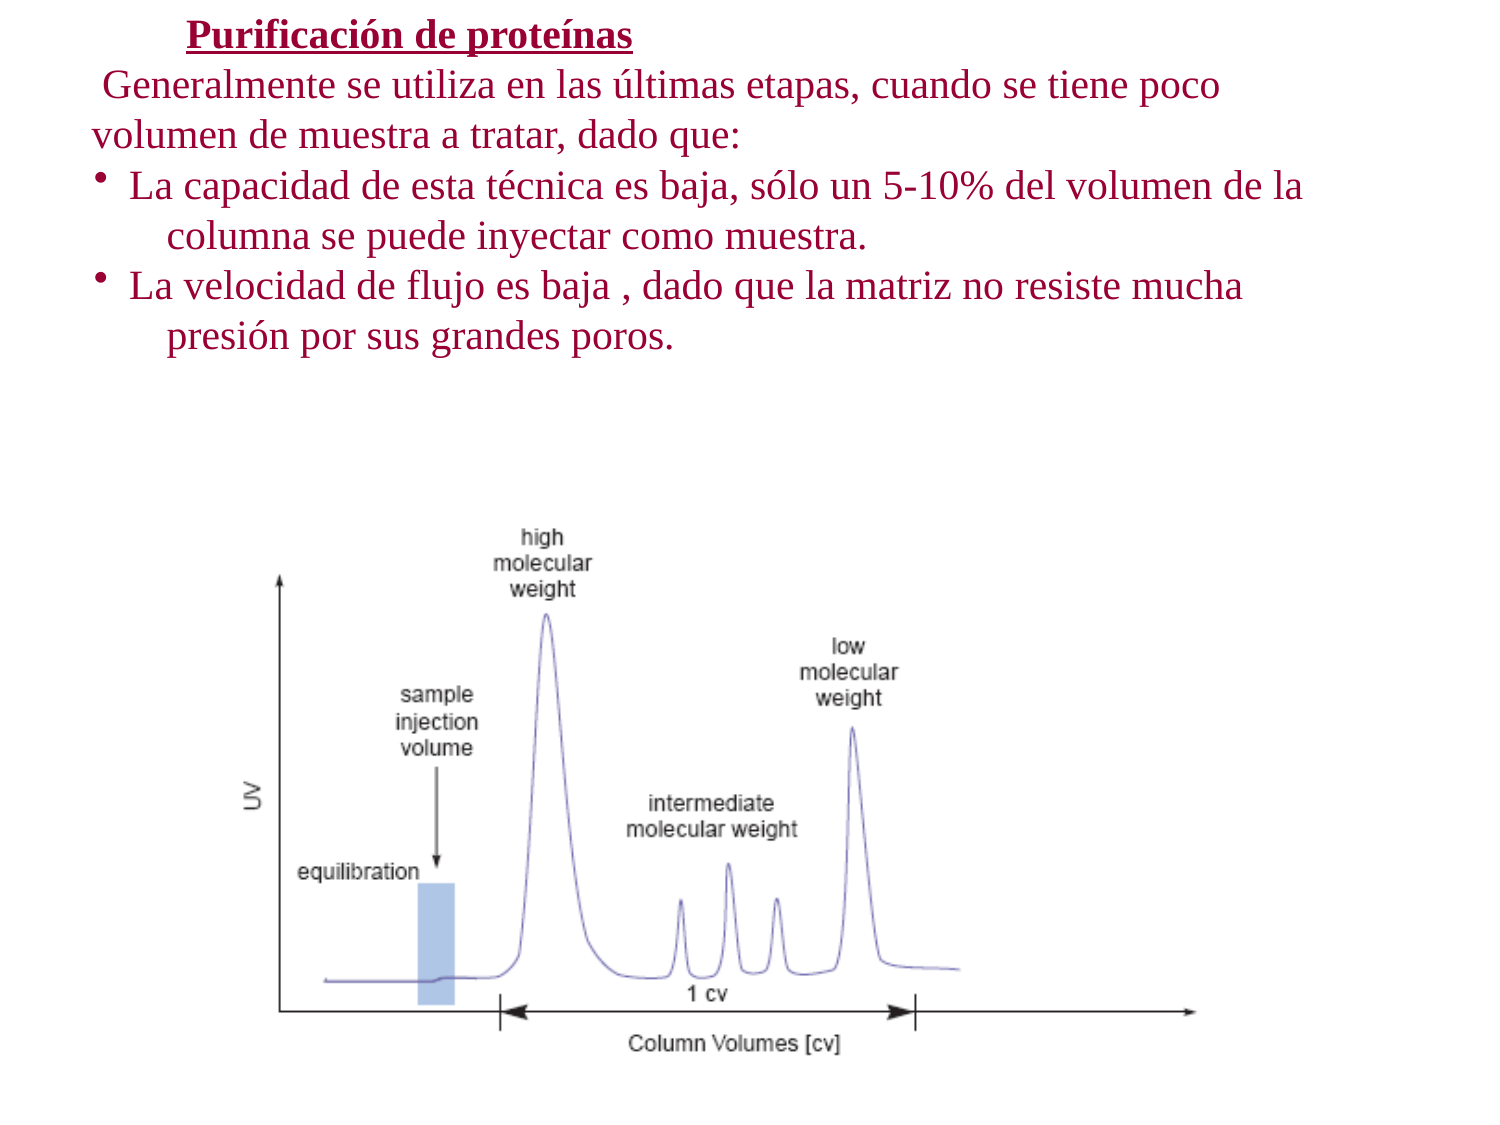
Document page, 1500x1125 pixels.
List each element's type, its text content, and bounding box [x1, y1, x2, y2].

picture [218, 503, 1229, 1071]
text_box Purificación de proteínas Generalmente se utiliza en las últimas etapas, cuando se tiene poco volumen de muestra a tratar, dado que: La capacidad de esta técnica es baja, sólo un 5-10% del volumen de la columna se puede inyectar como muestra. La velocidad de flujo es baja , dado que la matriz no resiste mucha presión por sus grandes poros. [76, 0, 1355, 358]
